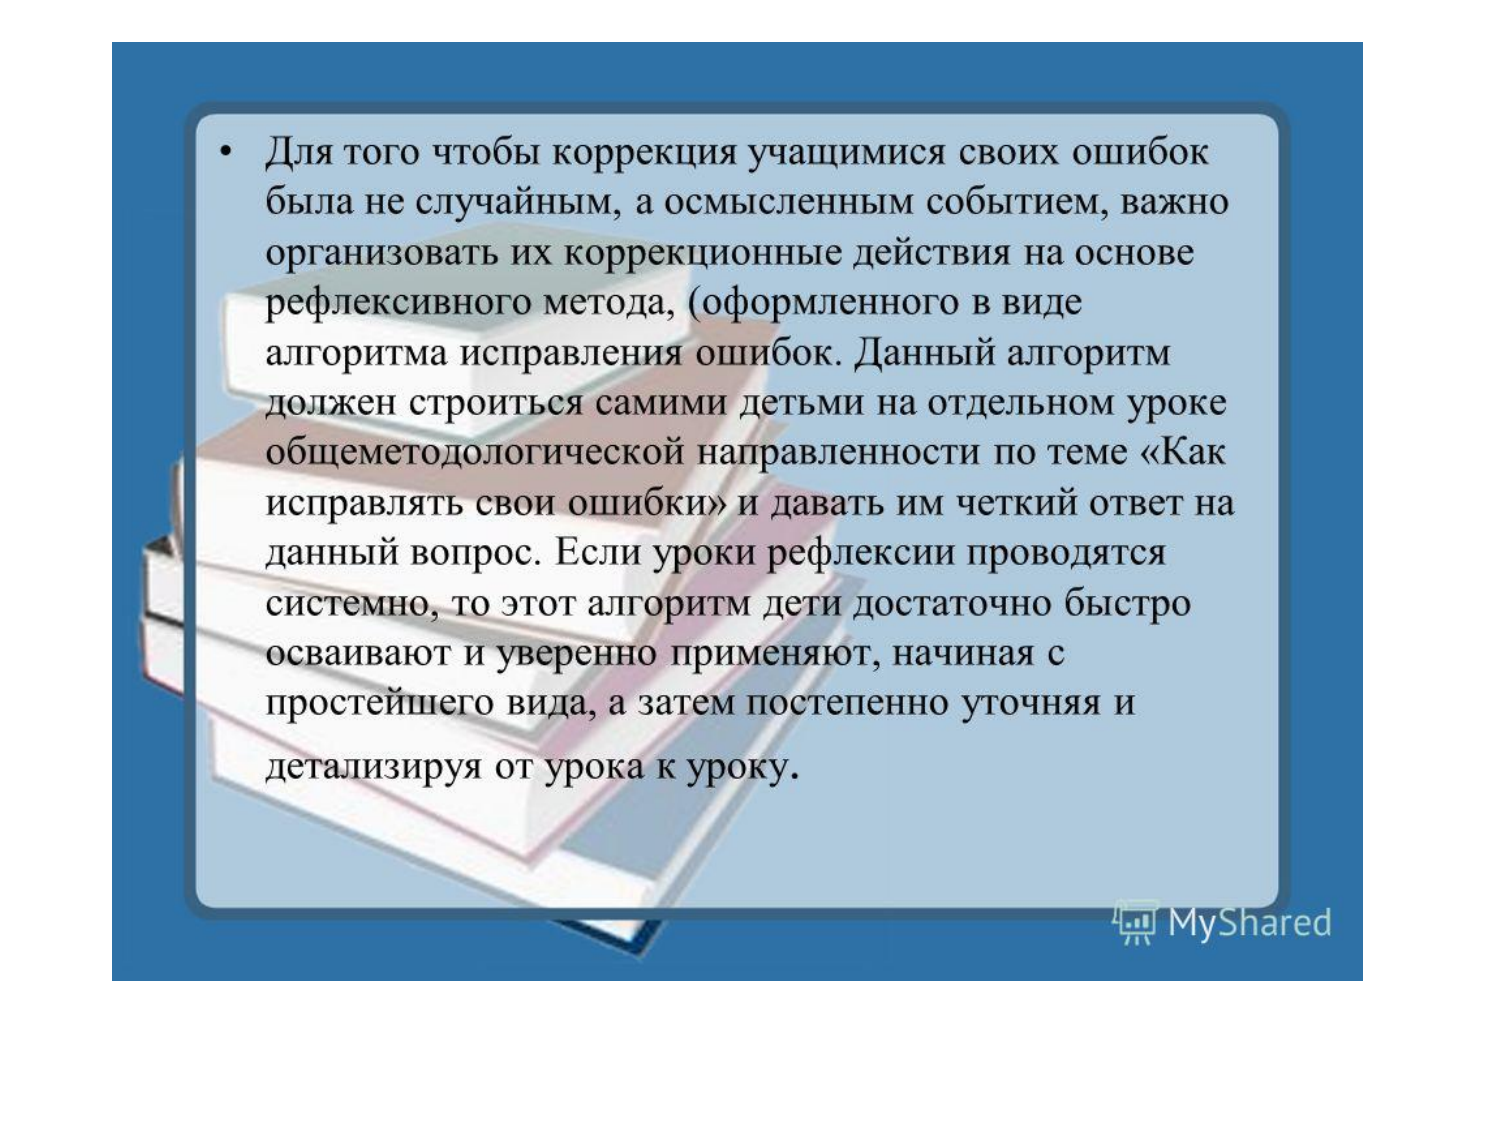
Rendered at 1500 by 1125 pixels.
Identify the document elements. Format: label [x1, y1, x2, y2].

picture [111, 42, 1363, 981]
